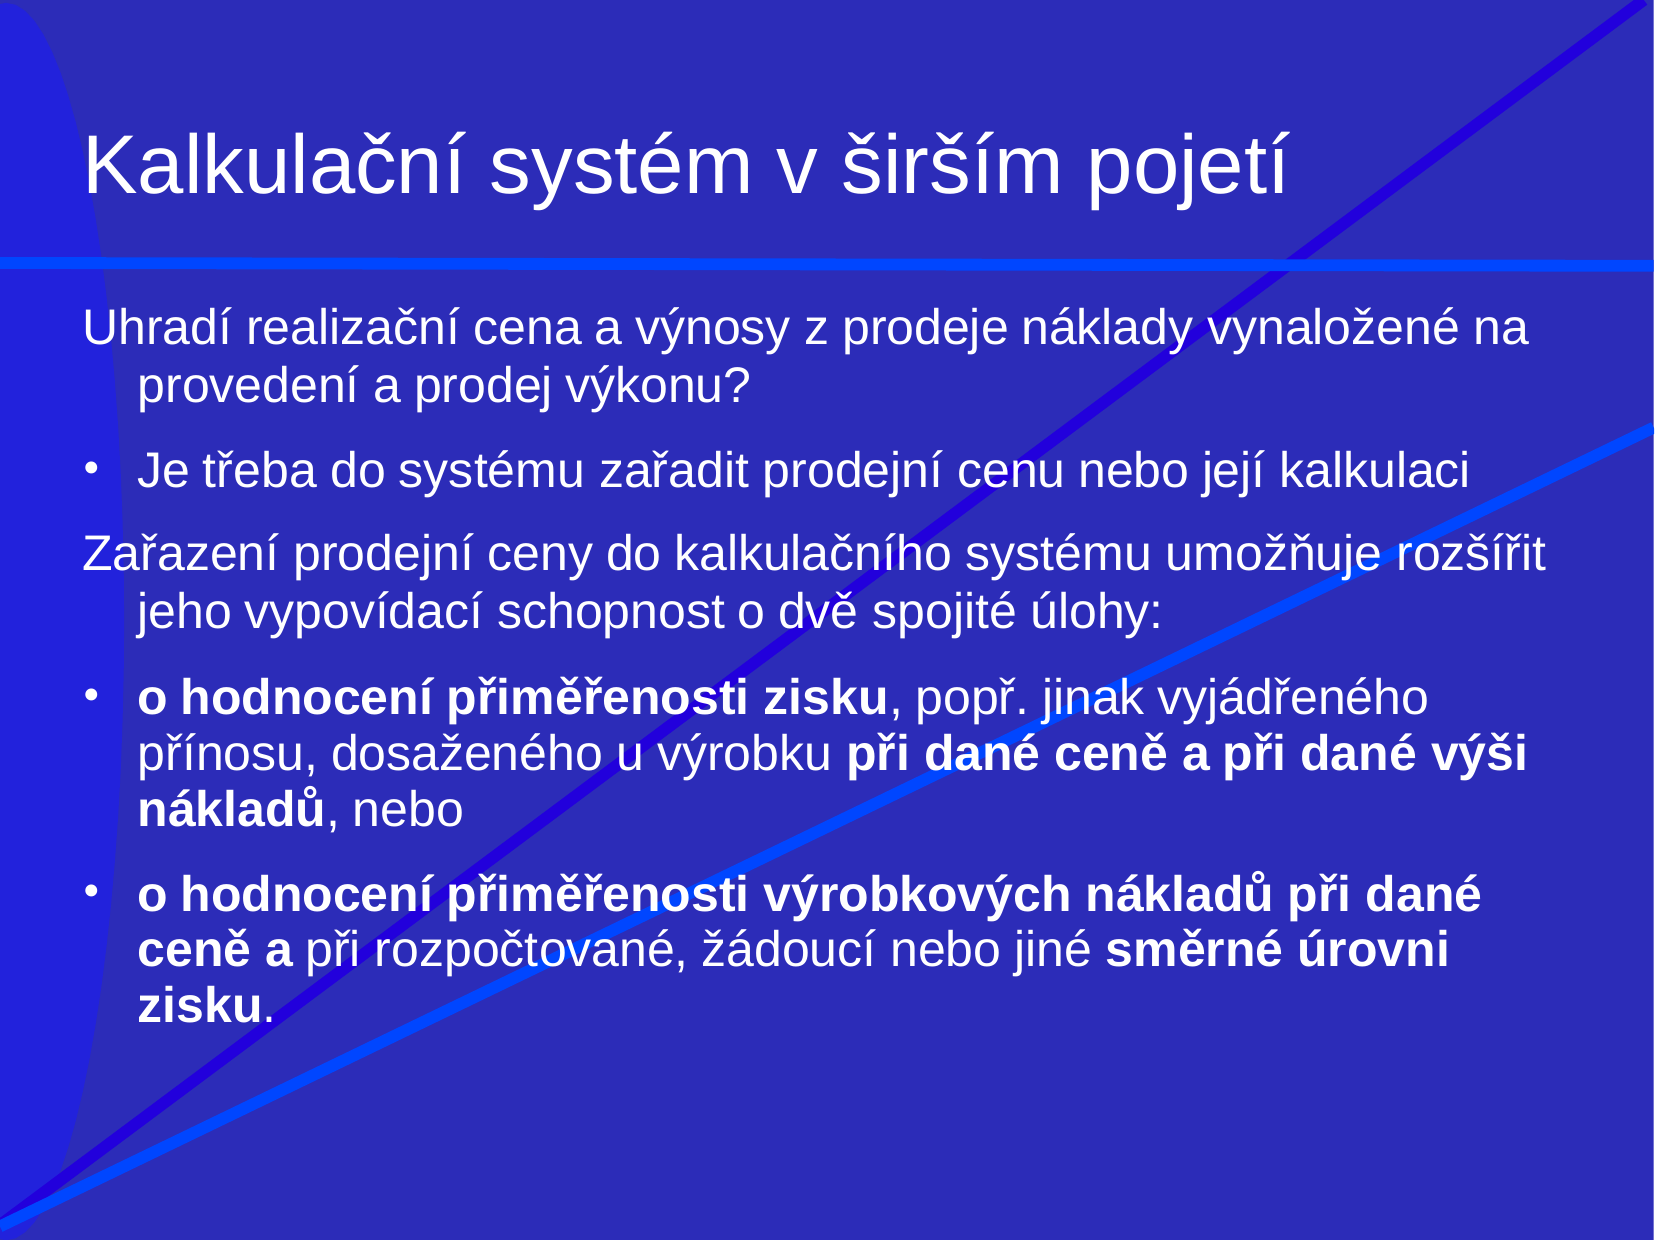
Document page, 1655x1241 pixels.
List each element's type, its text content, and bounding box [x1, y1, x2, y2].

text_box Uhradí realizační cena a výnosy z prodeje náklady vynaložené na provedení a prodej výkonu? Je třeba do systému zařadit prodejní cenu nebo její kalkulaci Zařazení prodejní ceny do kalkulačního systému umožňuje rozšířit jeho vypovídací schopnost o dvě spojité úlohy: o hodnocení přiměřenosti zisku, popř. jinak vyjádřeného přínosu, dosaženého u výrobku při dané ceně a při dané výši nákladů, nebo o hodnocení přiměřenosti výrobkových nákladů při dané ceně a při rozpočtované, žádoucí nebo jiné směrné úrovni zisku. [80, 296, 1553, 1033]
title Kalkulační systém v širším pojetí [80, 110, 1574, 318]
